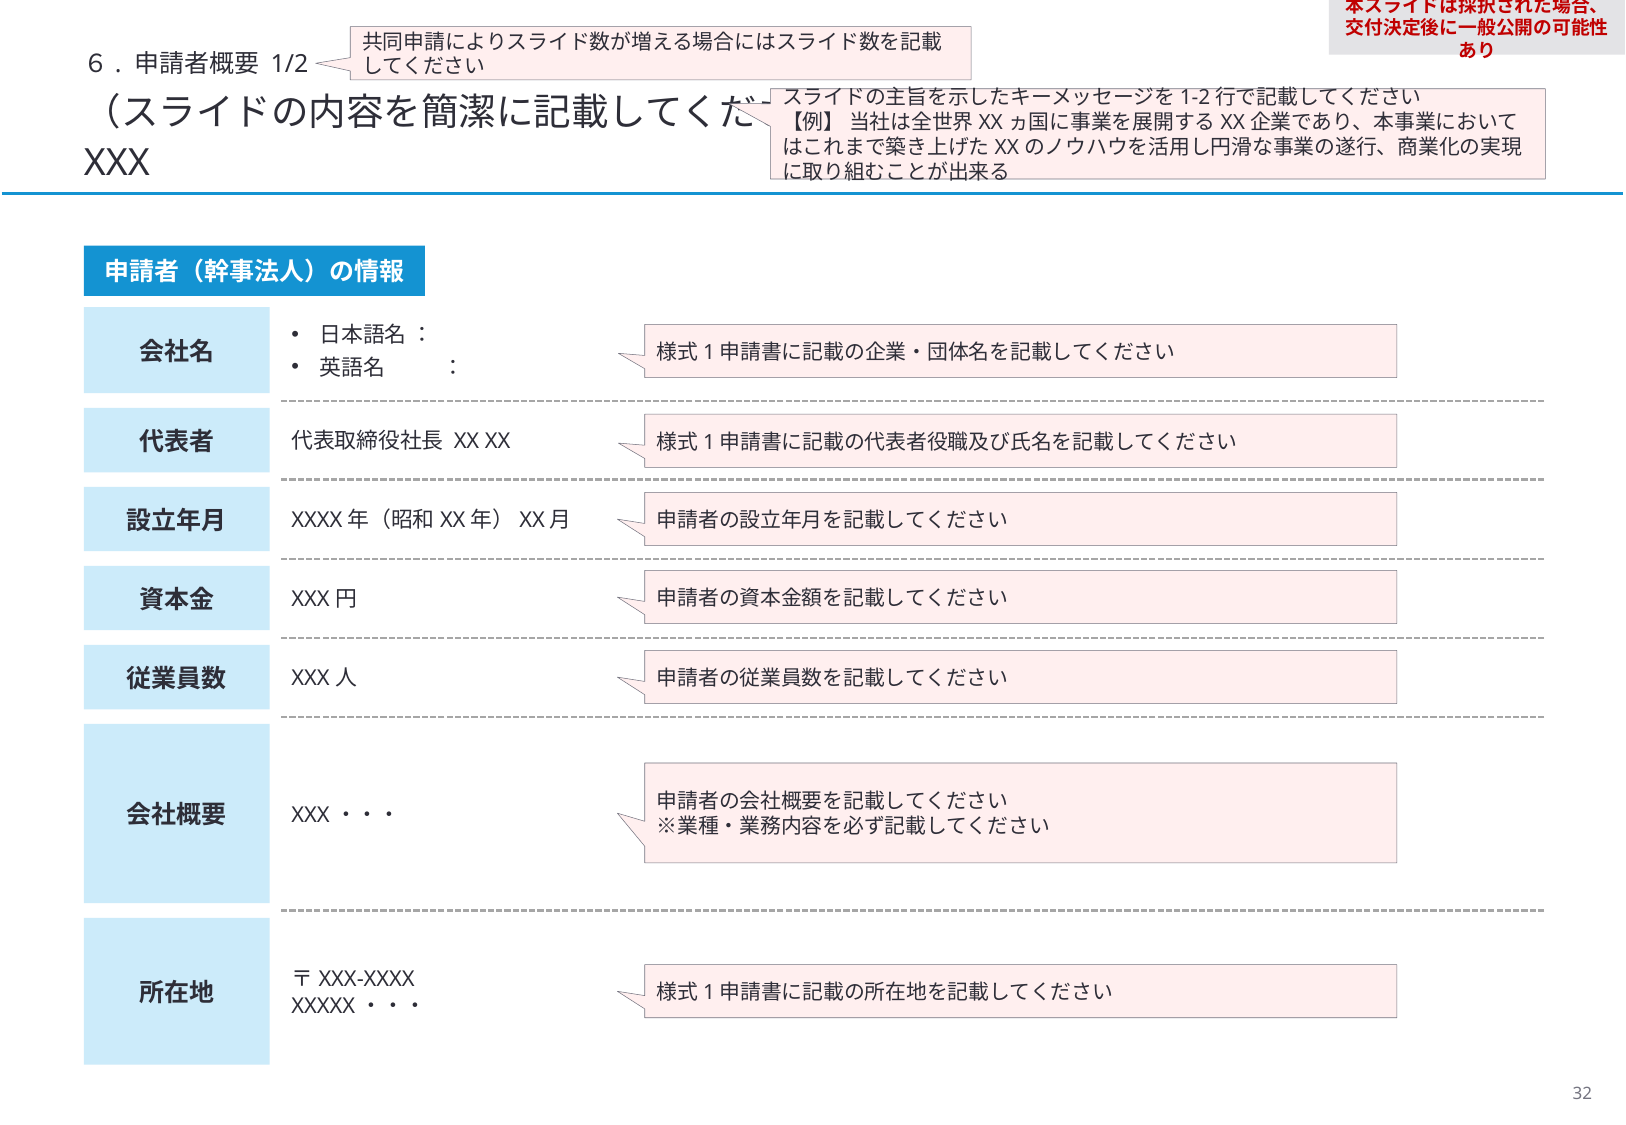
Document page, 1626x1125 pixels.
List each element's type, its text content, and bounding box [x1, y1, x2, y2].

text_box 従業員数 [83, 644, 270, 710]
list （スライドの内容を簡潔に記載してください） XXX [84, 83, 1543, 183]
text_box XXX人 [279, 644, 1542, 710]
text_box XXXX年（昭和XX年）XX月 [279, 486, 1542, 552]
text_box 〒XXX-XXXX XXXXX・・・ [279, 917, 1542, 1065]
text_box スライドの主旨を示したキーメッセージを1-2行で記載してください 【例】 当社は全世界XXヵ国に事業を展開するXX企業であり、本事業においてはこれまで築き上げたXXのノウハウを活用し円滑な事業の遂行、商業化の実現に取り組むことが出来る [728, 87, 1547, 180]
text_box 申請者の資本金額を記載してください [616, 569, 1398, 625]
text_box 本スライドは採択された場合、交付決定後に一般公開の可能性あり [1328, 0, 1625, 55]
text_box 申請者の設立年月を記載してください [616, 491, 1398, 547]
text_box 申請者（幹事法人）の情報 [83, 245, 426, 297]
text_box 様式1申請書に記載の企業・団体名を記載してください [617, 323, 1398, 379]
text_box 申請者の会社概要を記載してください ※業種・業務内容を必ず記載してください [616, 762, 1398, 864]
text_box 会社名 [83, 306, 270, 394]
text_box 設立年月 [83, 486, 270, 552]
text_box 様式1申請書に記載の代表者役職及び氏名を記載してください [617, 413, 1398, 469]
text_box 代表者 [83, 407, 270, 473]
list ６. 申請者概要 1/2 [84, 40, 1543, 82]
text_box 申請者の従業員数を記載してください [616, 649, 1398, 705]
text_box 所在地 [83, 917, 270, 1065]
text_box XXX・・・ [279, 723, 1542, 904]
text_box 資本金 [83, 565, 270, 631]
text_box 共同申請によりスライド数が増える場合にはスライド数を記載してください [314, 25, 973, 81]
text_box 代表取締役社長 XX XX [279, 407, 1542, 473]
text_box 日本語名 ： 英語名 ： [279, 306, 1542, 394]
text_box XXX円 [279, 565, 1542, 631]
text_box 会社概要 [83, 723, 270, 904]
text_box 様式1申請書に記載の所在地を記載してください [616, 963, 1398, 1019]
